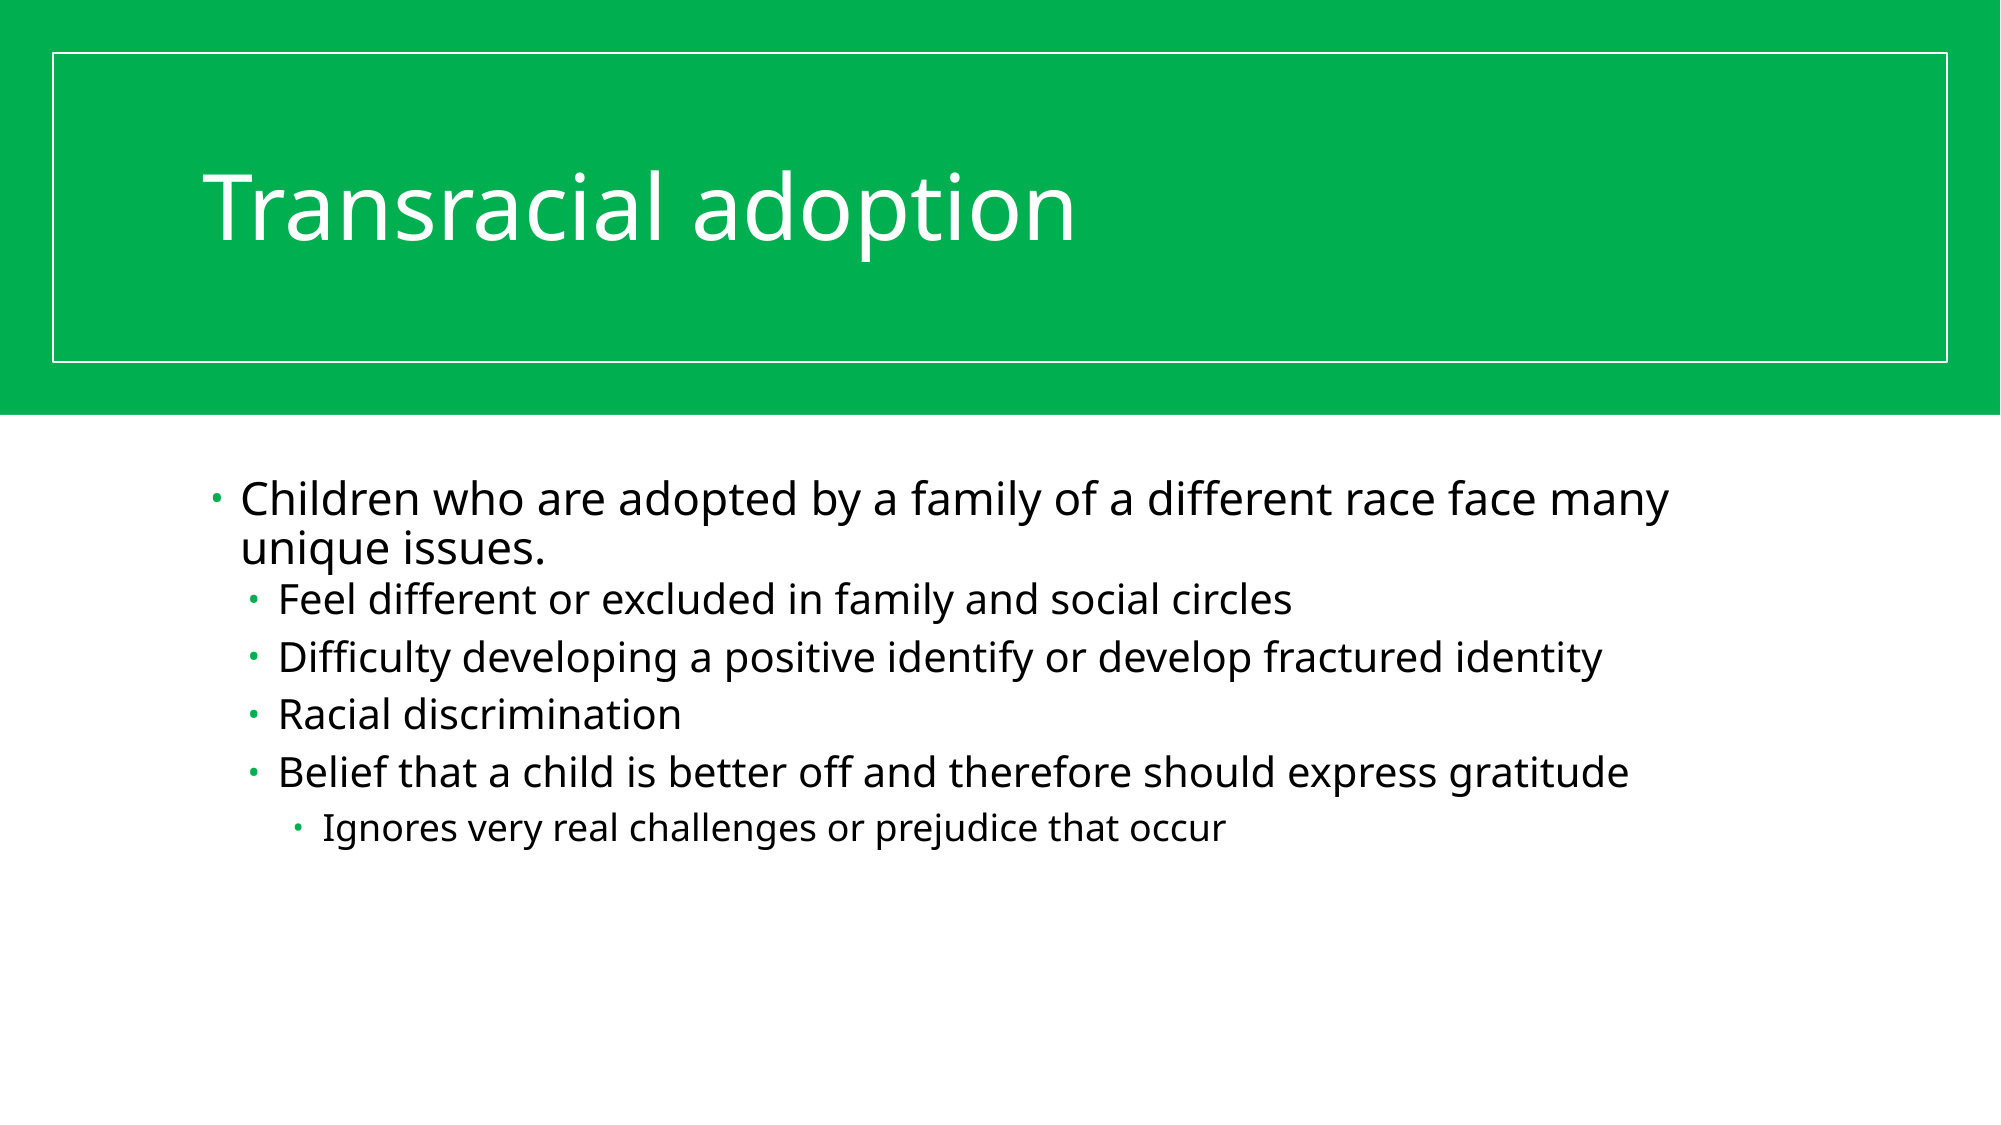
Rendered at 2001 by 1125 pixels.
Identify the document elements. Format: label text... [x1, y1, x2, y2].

text_box [0, 413, 2000, 1125]
text_box [51, 51, 1949, 364]
list Children who are adopted by a family of a different race face many unique issues. Feel different or excluded in family and social circles Difficulty developing a positive identify or develop fractured identity Racial discrimination Belief that a child is better off and therefore should express gratitude Ignores very real challenges or prejudice that occur [187, 467, 1808, 1000]
text_box [0, 0, 2000, 413]
title Transracial adoption [187, 99, 1808, 323]
